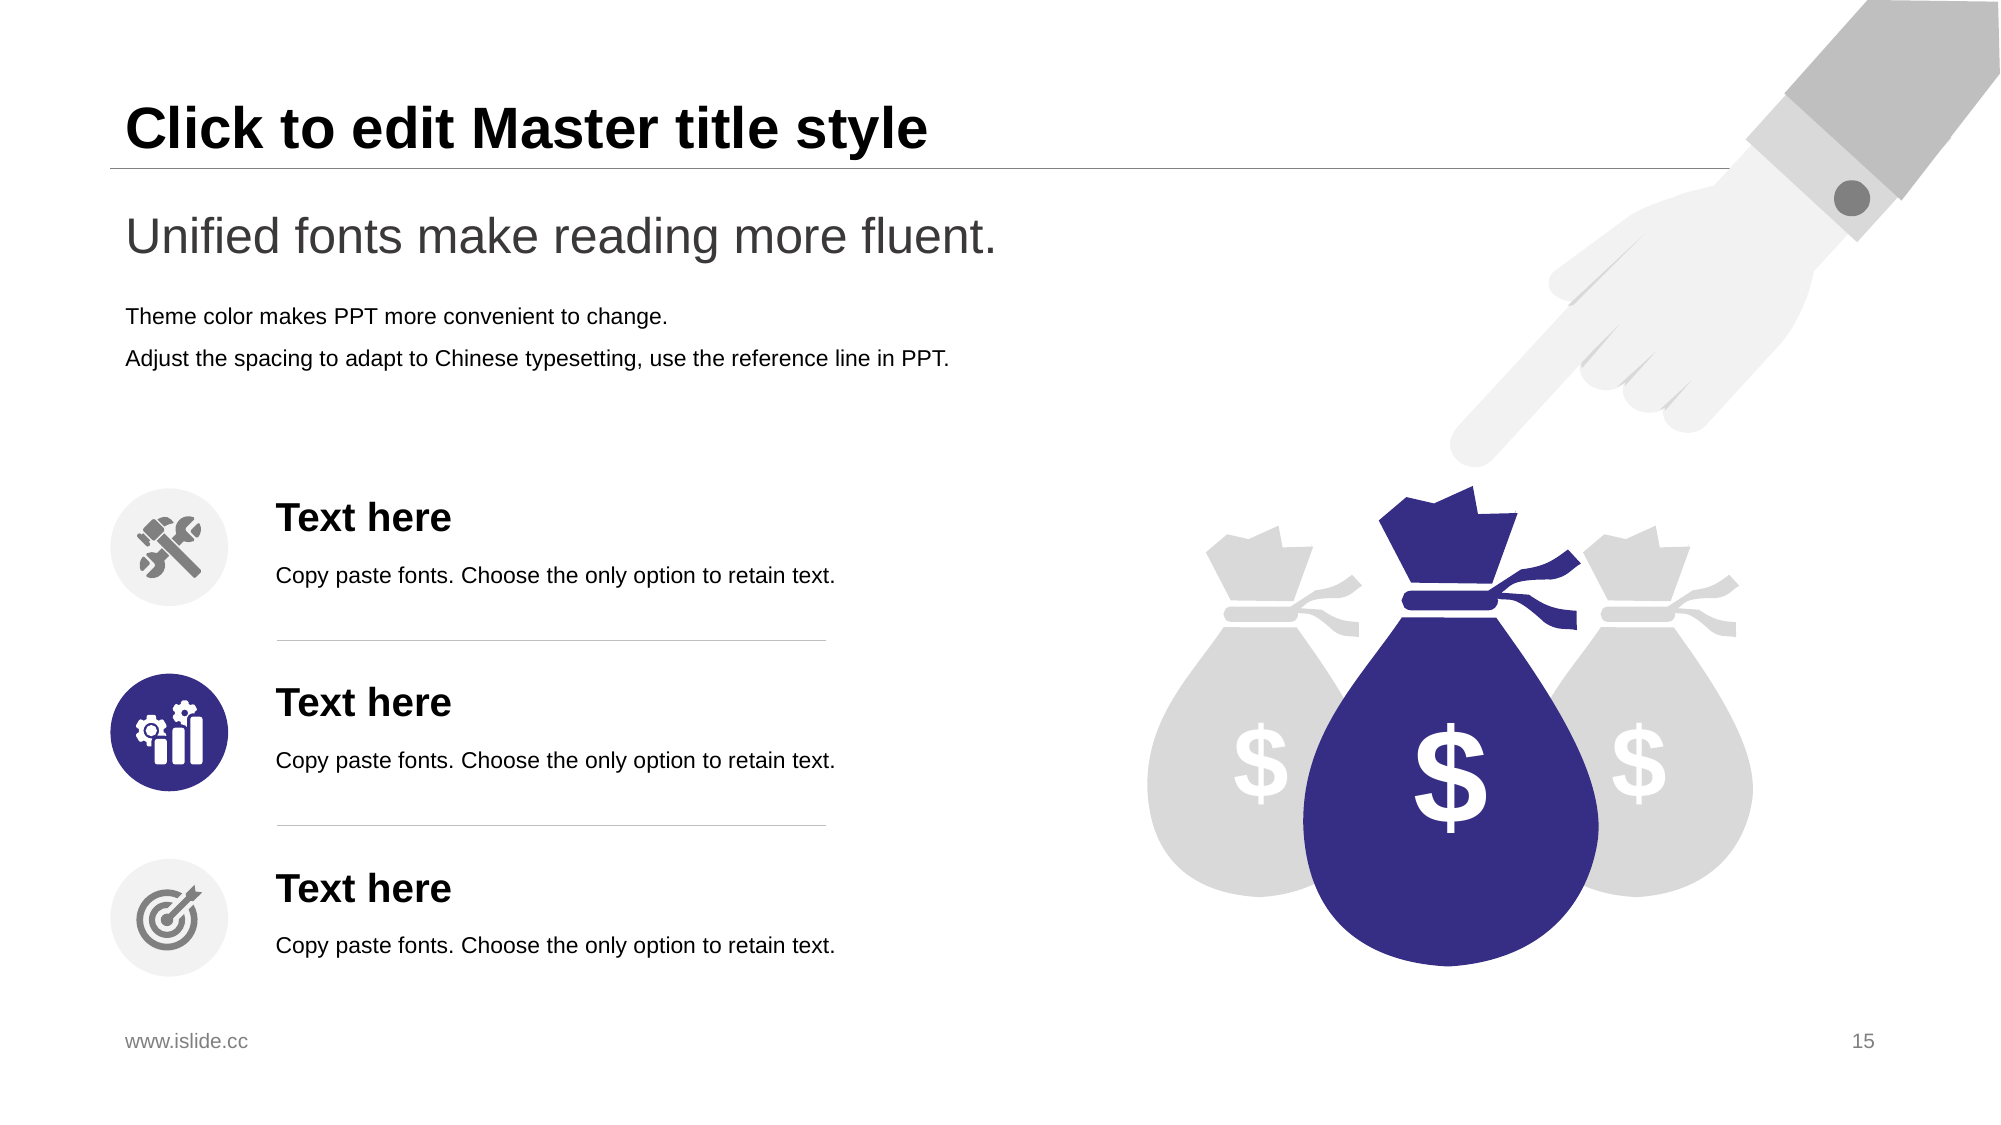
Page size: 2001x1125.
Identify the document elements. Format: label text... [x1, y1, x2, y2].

footer www.islide.cc [109, 1023, 790, 1058]
slide_number 15 [1412, 1023, 1890, 1058]
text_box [110, 0, 2000, 982]
